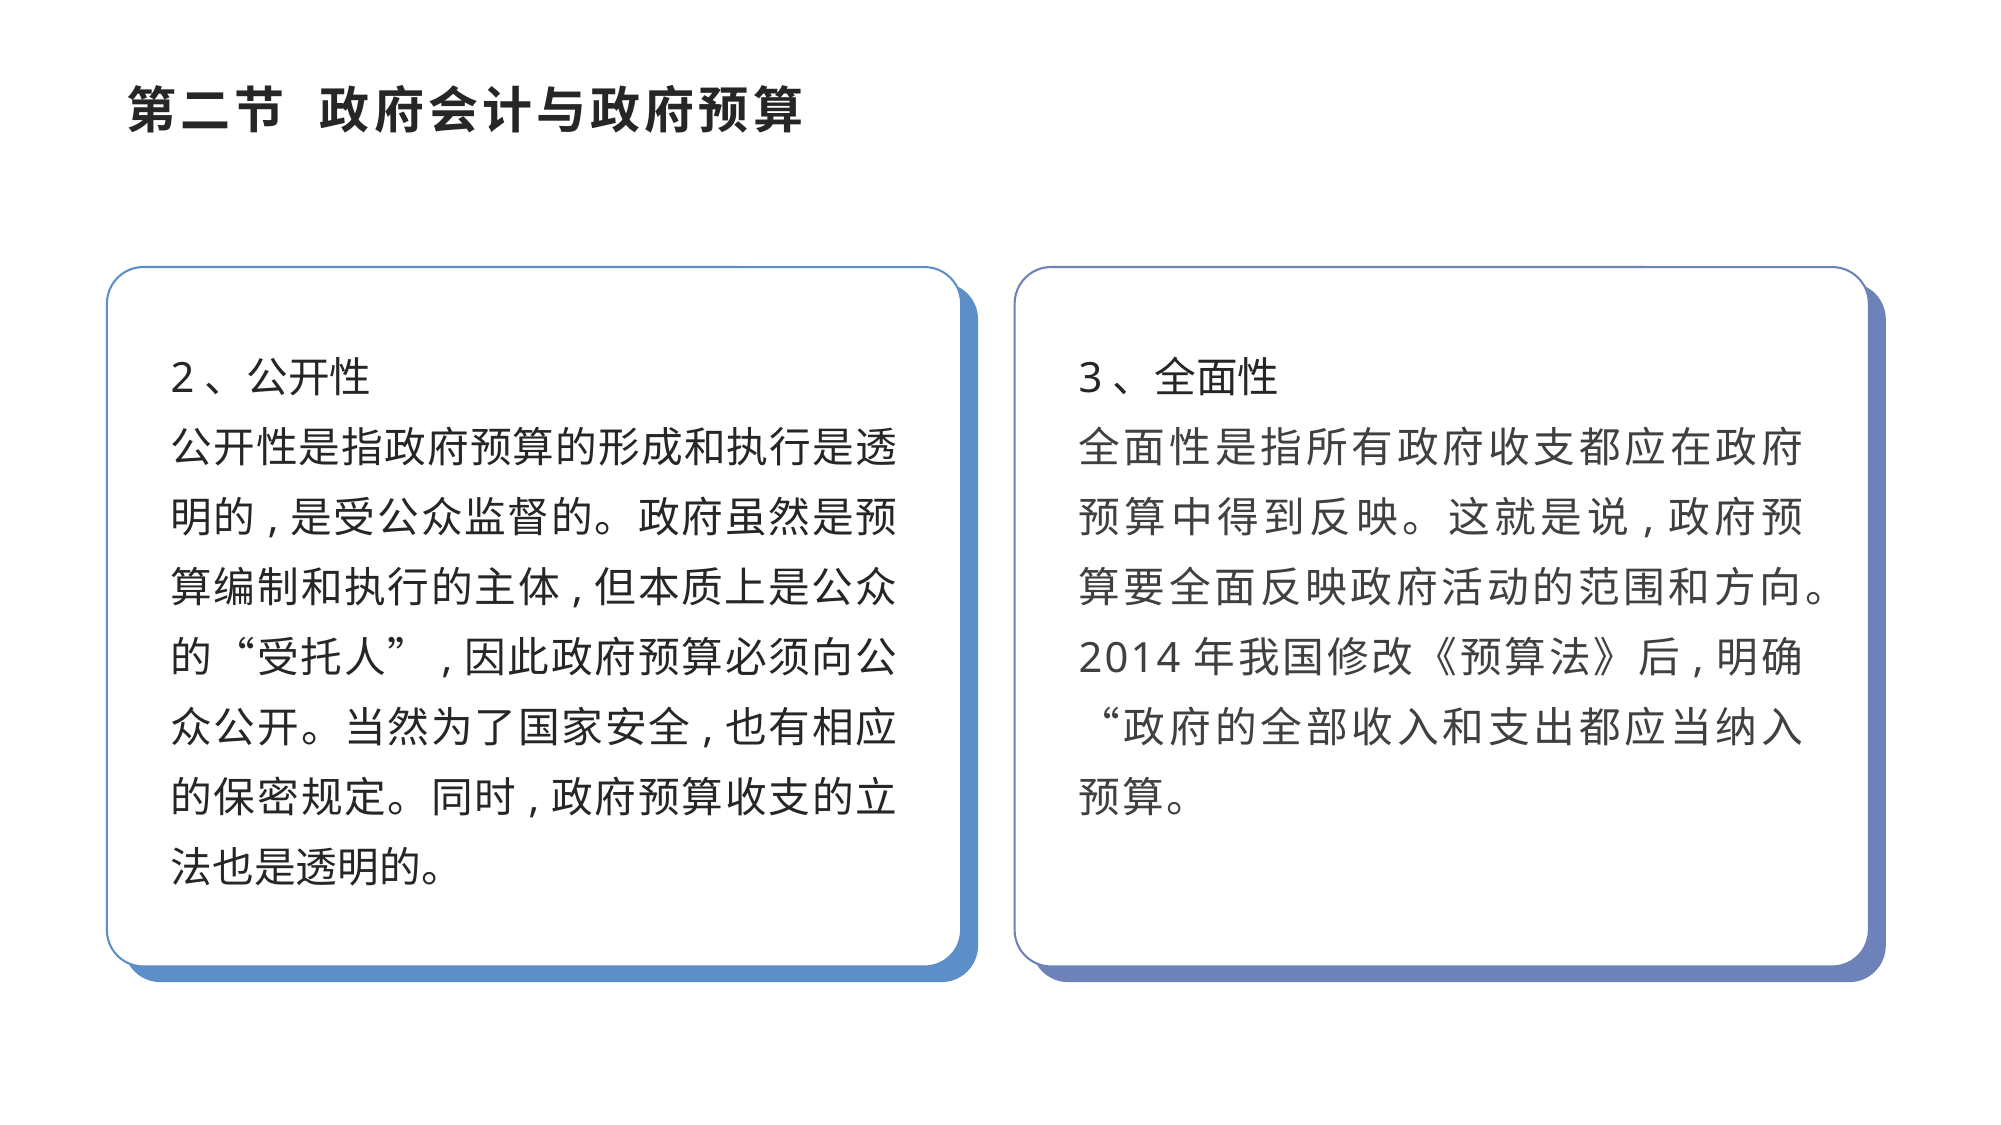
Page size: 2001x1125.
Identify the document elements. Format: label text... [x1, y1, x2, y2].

text_box [1035, 285, 1887, 984]
title 第二节 政府会计与政府预算 [109, 72, 1891, 146]
text_box 2、公开性 公开性是指政府预算的形成和执行是透明的,是受公众监督的。政府虽然是预算编制和执行的主体,但本质上是公众的“受托人”,因此政府预算必须向公众公开。当然为了国家安全,也有相应的保密规定。同时,政府预算收支的立法也是透明的。 [105, 265, 963, 968]
text_box 3、全面性 全面性是指所有政府收支都应在政府预算中得到反映。这就是说,政府预算要全面反映政府活动的范围和方向。2014年我国修改《预算法》后,明确“政府的全部收入和支出都应当纳入预算。 [1013, 265, 1870, 968]
text_box [128, 285, 980, 984]
